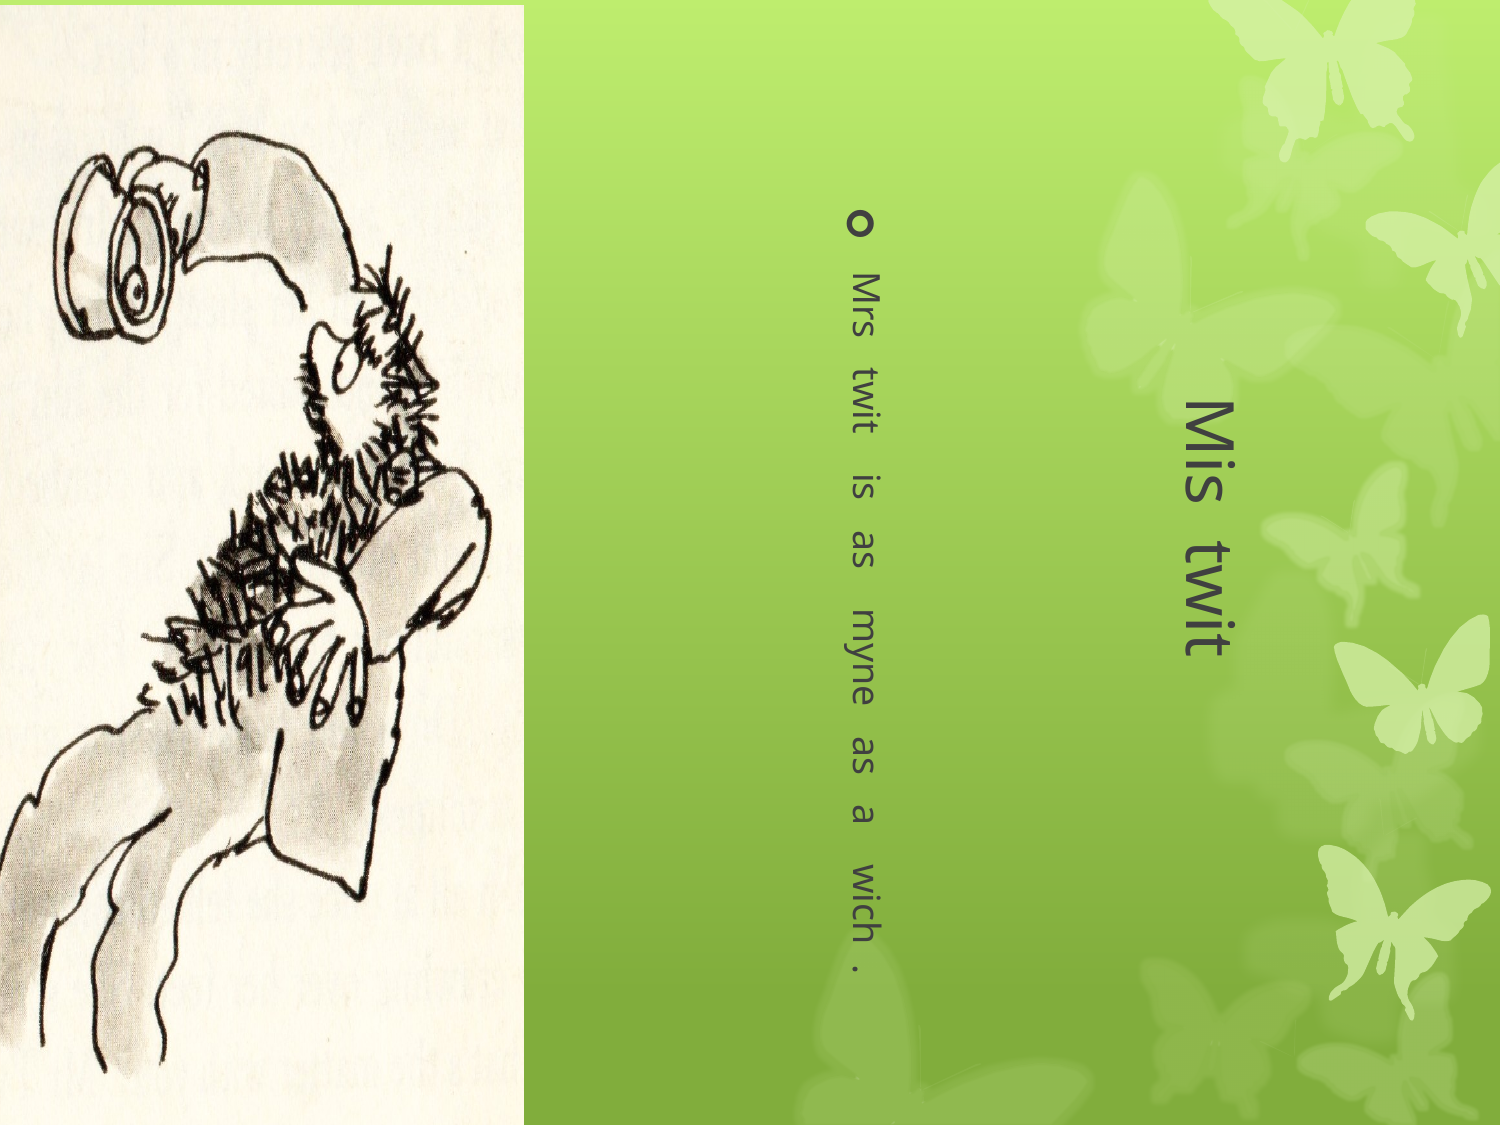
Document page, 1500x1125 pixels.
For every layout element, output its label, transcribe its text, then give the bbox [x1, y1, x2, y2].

list Mrs twit is as myne as a wich . [596, 196, 1140, 994]
title Mis twit [1092, 101, 1335, 953]
picture [0, 5, 525, 1125]
